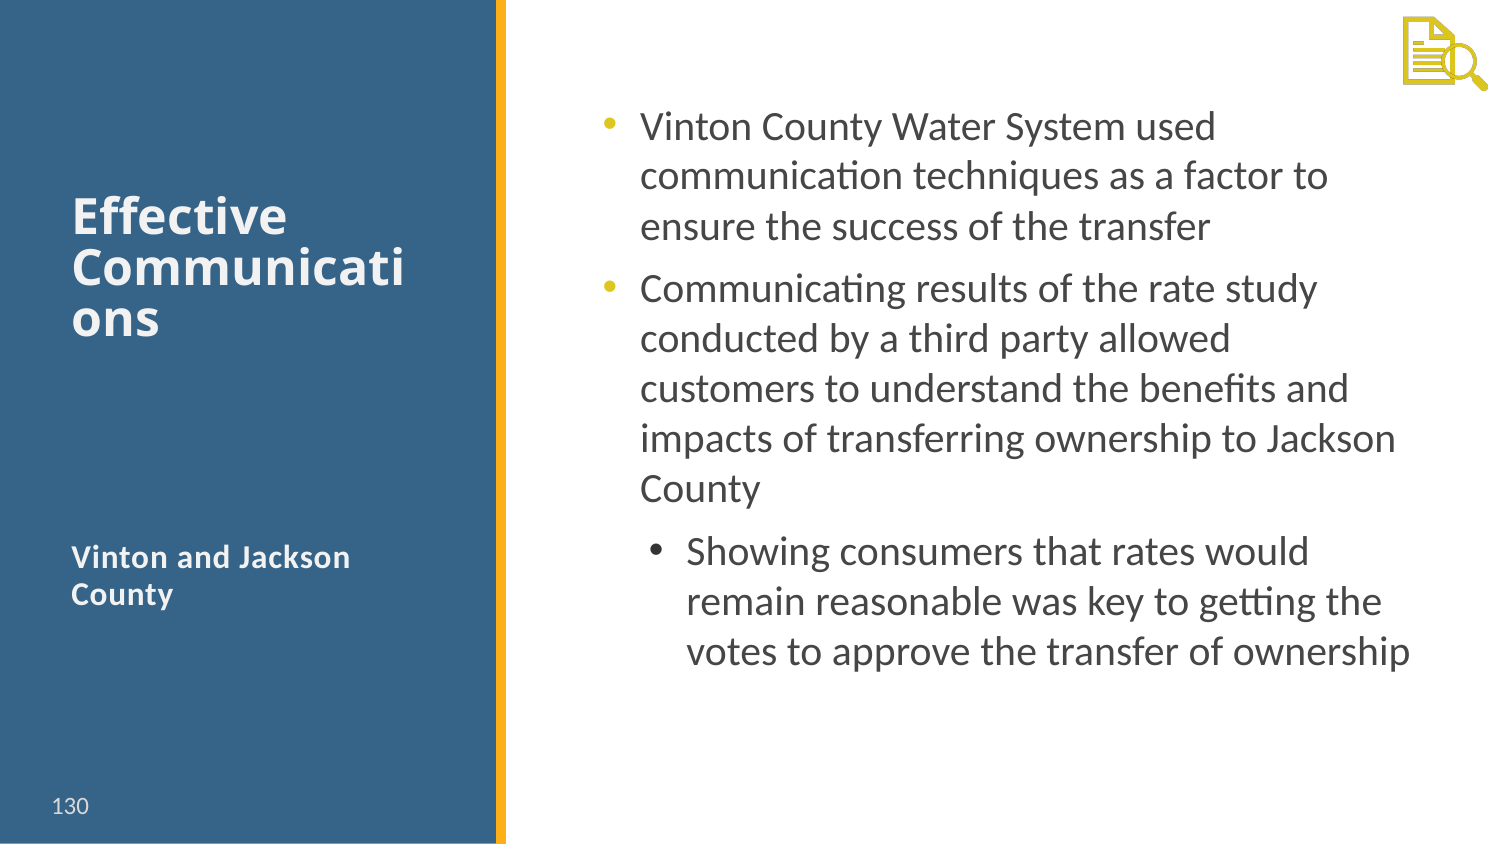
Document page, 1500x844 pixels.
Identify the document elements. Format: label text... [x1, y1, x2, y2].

picture [1389, 10, 1493, 96]
list Vinton and Jackson County [56, 532, 451, 780]
title Effective Communications [56, 73, 451, 355]
slide_number 130 [16, 782, 124, 828]
list Vinton County Water System used communication techniques as a factor to ensure the success of the transfer Communicating results of the rate study conducted by a third party allowed customers to understand the benefits and impacts of transferring ownership to Jackson County Showing consumers that rates would remain reasonable was key to getting the votes to approve the transfer of ownership [587, 90, 1430, 768]
